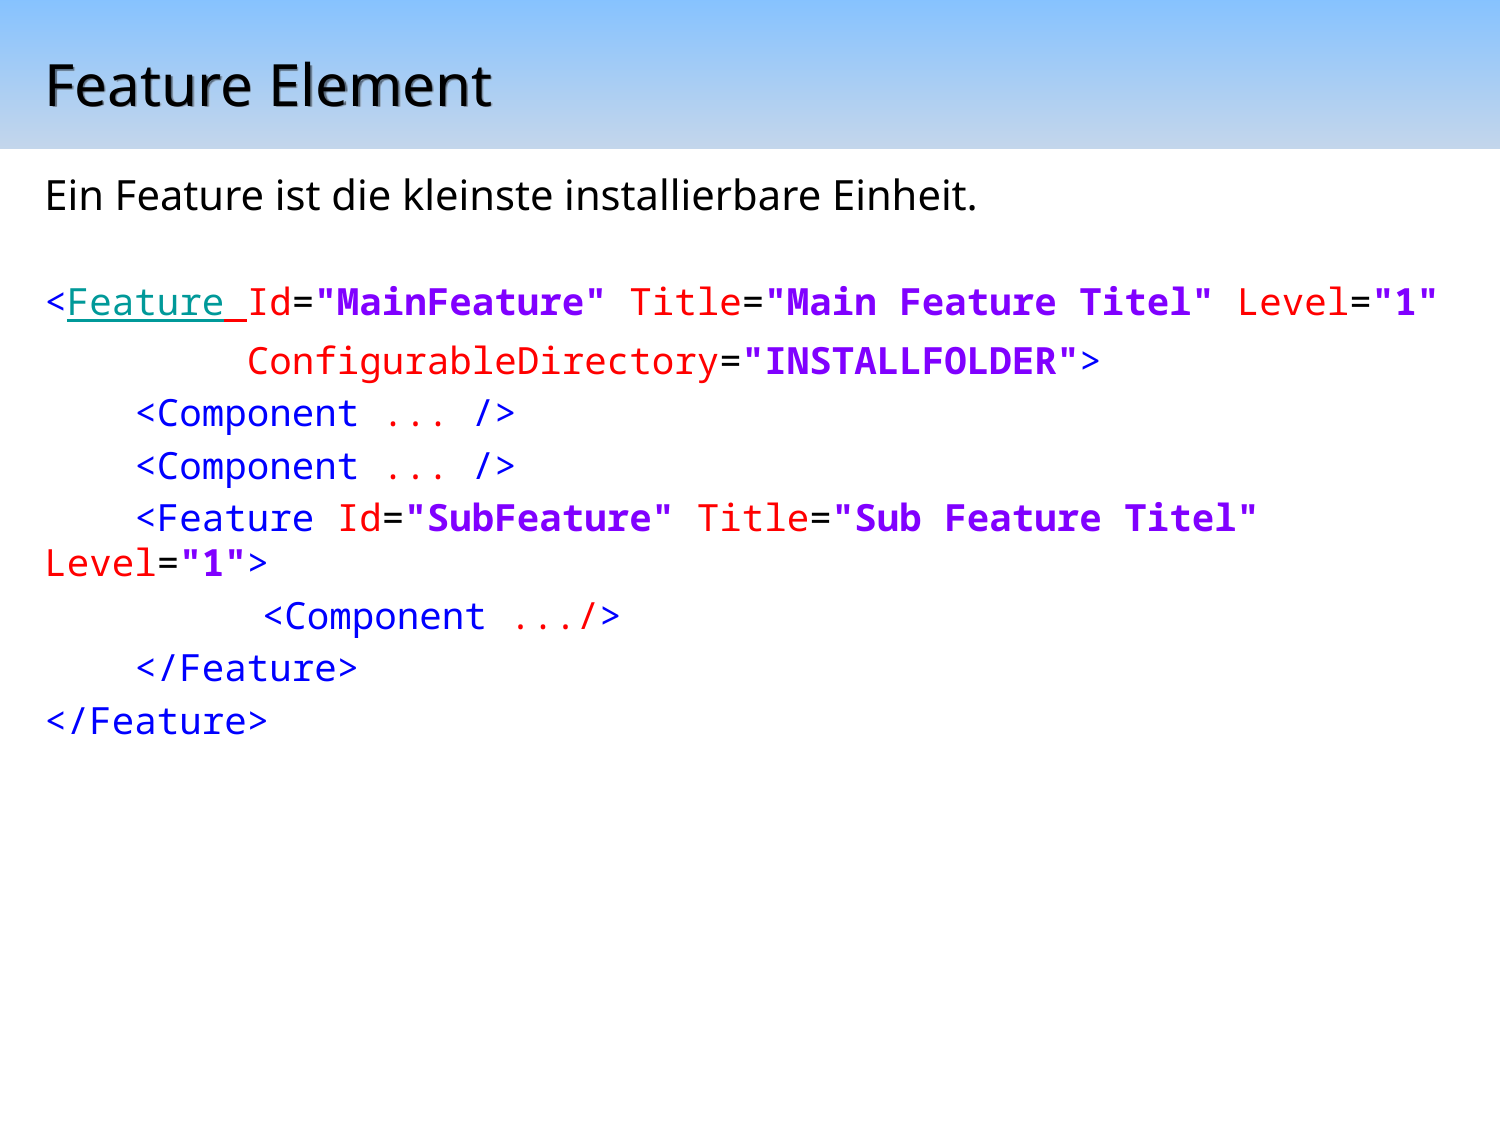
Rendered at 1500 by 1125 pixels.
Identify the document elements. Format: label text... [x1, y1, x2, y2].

list Ein Feature ist die kleinste installierbare Einheit. <Feature Id="MainFeature" Title="Main Feature Titel" Level="1" ConfigurableDirectory="INSTALLFOLDER"> <Component ... /> <Component ... /> <Feature Id="SubFeature" Title="Sub Feature Titel" Level="1"> <Component .../> </Feature> </Feature> [29, 160, 1471, 1125]
title Feature Element [29, 29, 1471, 138]
